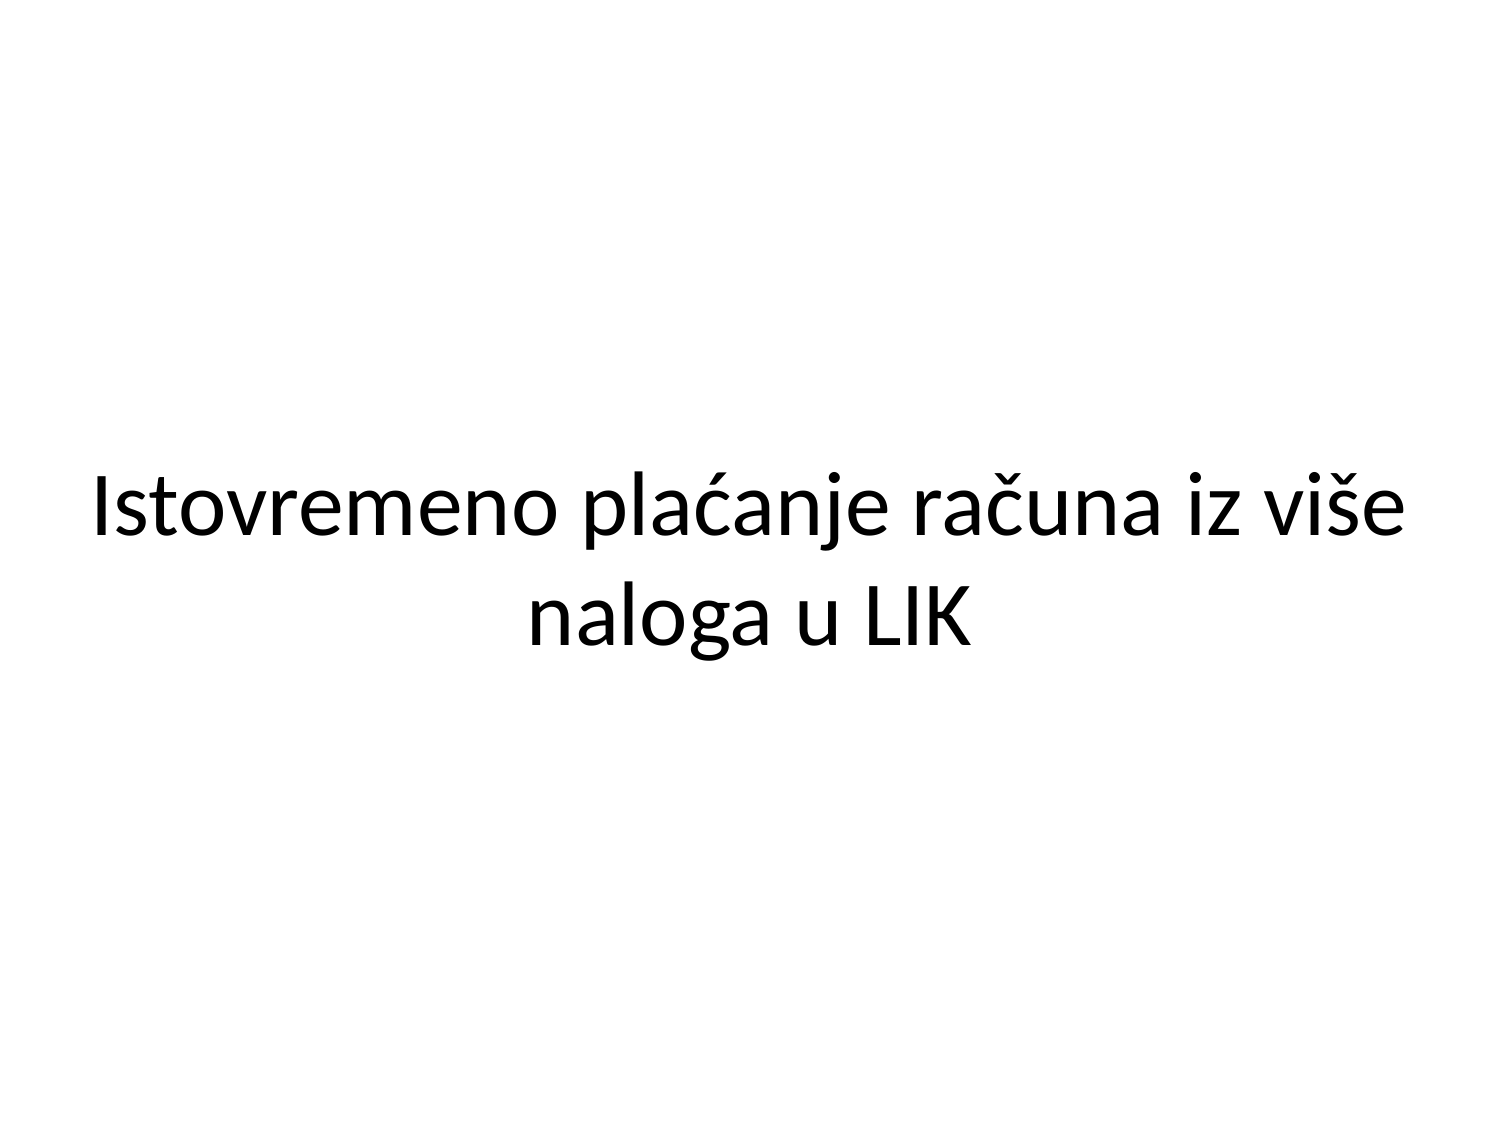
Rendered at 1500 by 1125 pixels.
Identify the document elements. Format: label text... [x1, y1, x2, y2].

title Istovremeno plaćanje računa iz više naloga u LIK [75, 45, 1425, 1063]
